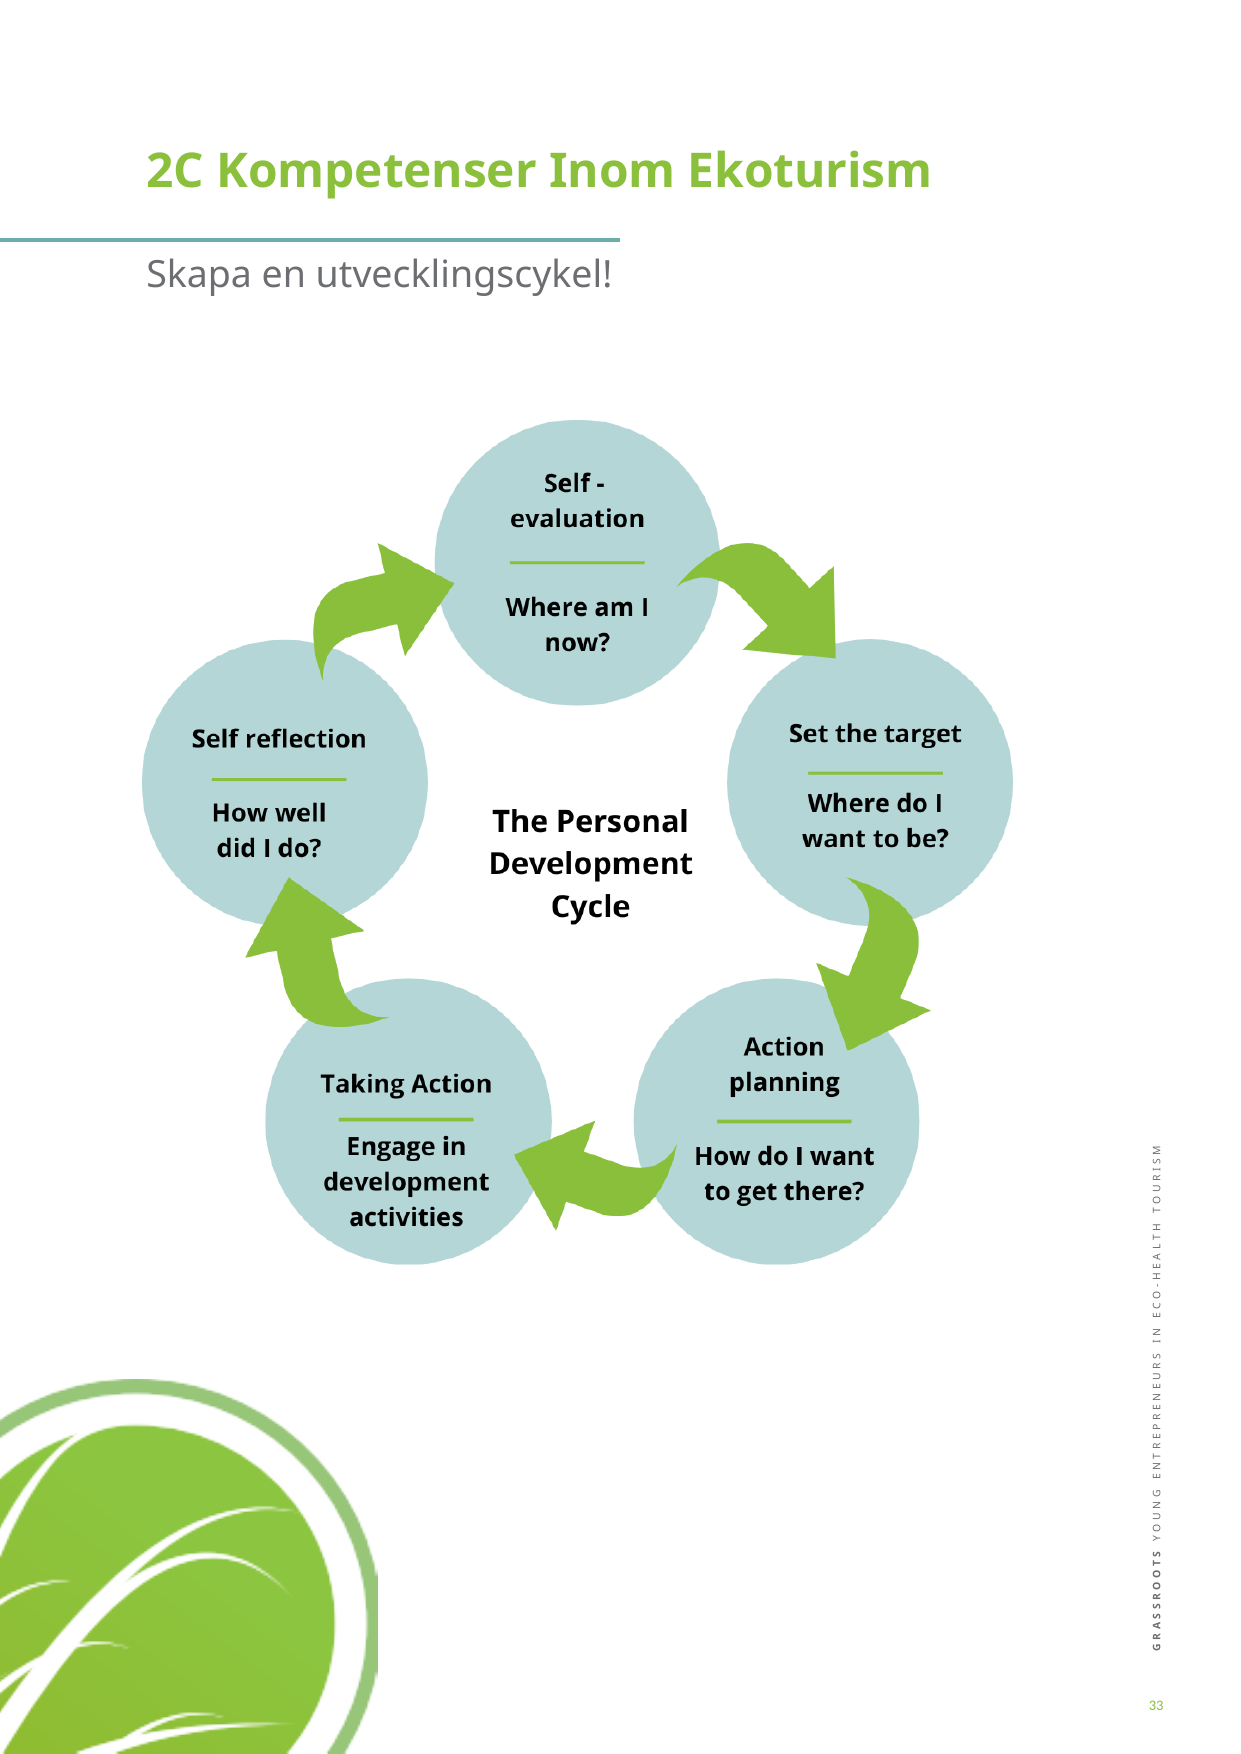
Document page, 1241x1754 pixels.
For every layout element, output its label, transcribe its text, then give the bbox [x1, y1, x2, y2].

list 2C Kompetenser Inom Ekoturism [131, 132, 1109, 242]
list Skapa en utvecklingscykel! [131, 242, 1109, 371]
picture [113, 385, 1041, 1314]
slide_number 33 [1125, 1666, 1187, 1743]
